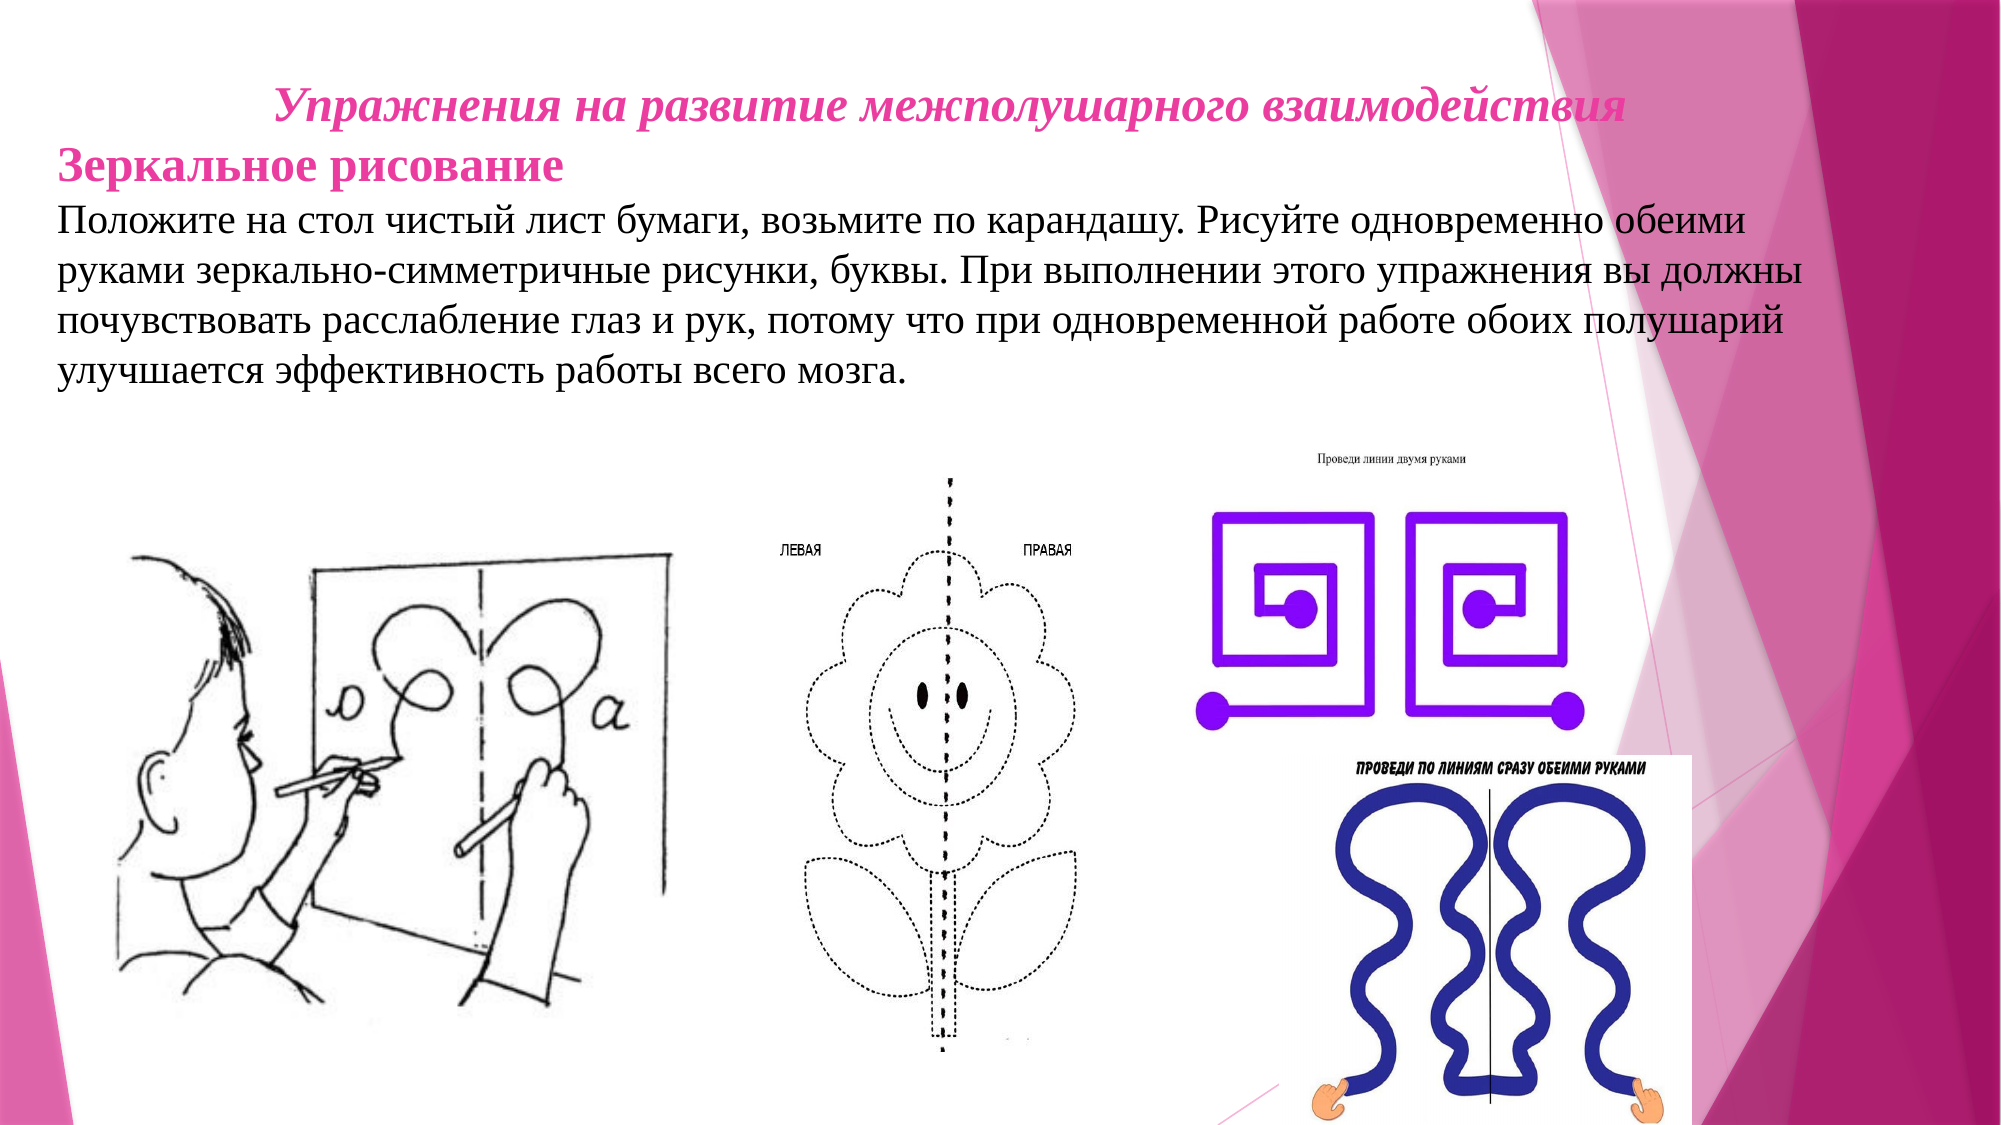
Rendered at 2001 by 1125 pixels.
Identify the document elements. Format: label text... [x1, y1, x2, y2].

picture [112, 552, 676, 1053]
text_box Упражнения на развитие межполушарного взаимодействия Зеркальное рисование Положите на стол чистый лист бумаги, возьмите по карандашу. Рисуйте одновременно обеими руками зеркально-симметричные рисунки, буквы. При выполнении этого упражнения вы должны почувствовать расслабление глаз и рук, потому что при одновременной работе обоих полушарий улучшается эффективность работы всего мозга. [42, 64, 1857, 459]
picture [1186, 441, 1692, 1125]
picture [771, 472, 1128, 1053]
